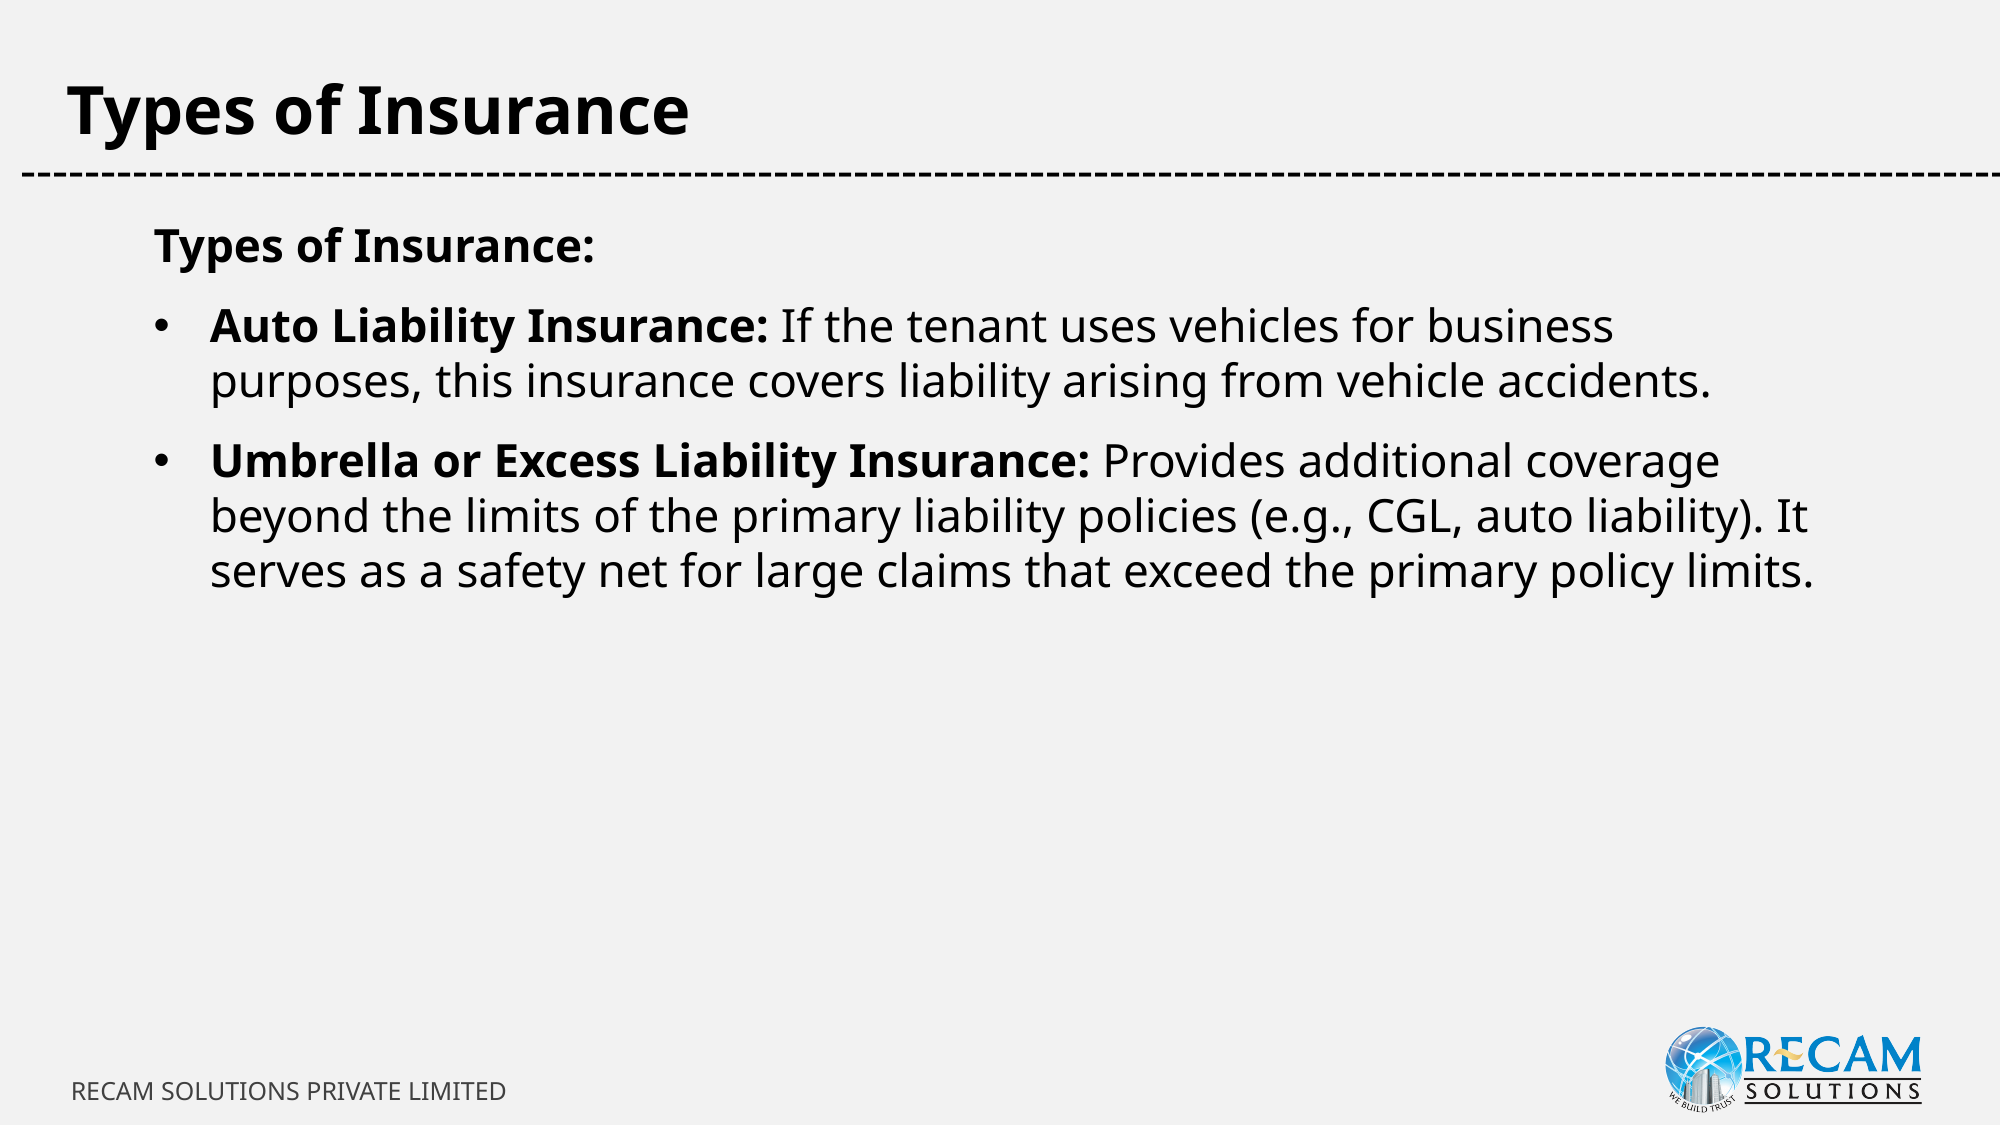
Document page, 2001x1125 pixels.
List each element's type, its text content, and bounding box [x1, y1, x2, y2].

footer RECAM SOLUTIONS PRIVATE LIMITED [70, 1073, 971, 1107]
text_box Types of Insurance: Auto Liability Insurance: If the tenant uses vehicles for business purposes, this insurance covers liability arising from vehicle accidents. Umbrella or Excess Liability Insurance: Provides additional coverage beyond the limits of the primary liability policies (e.g., CGL, auto liability). It serves as a safety net for large claims that exceed the primary policy limits. [138, 209, 1842, 605]
text_box ----------------------------------------------------------------------------------------------------------------------------- [6, 131, 2000, 207]
text_box Types of Insurance [51, 60, 1979, 131]
picture [1652, 1014, 1935, 1125]
